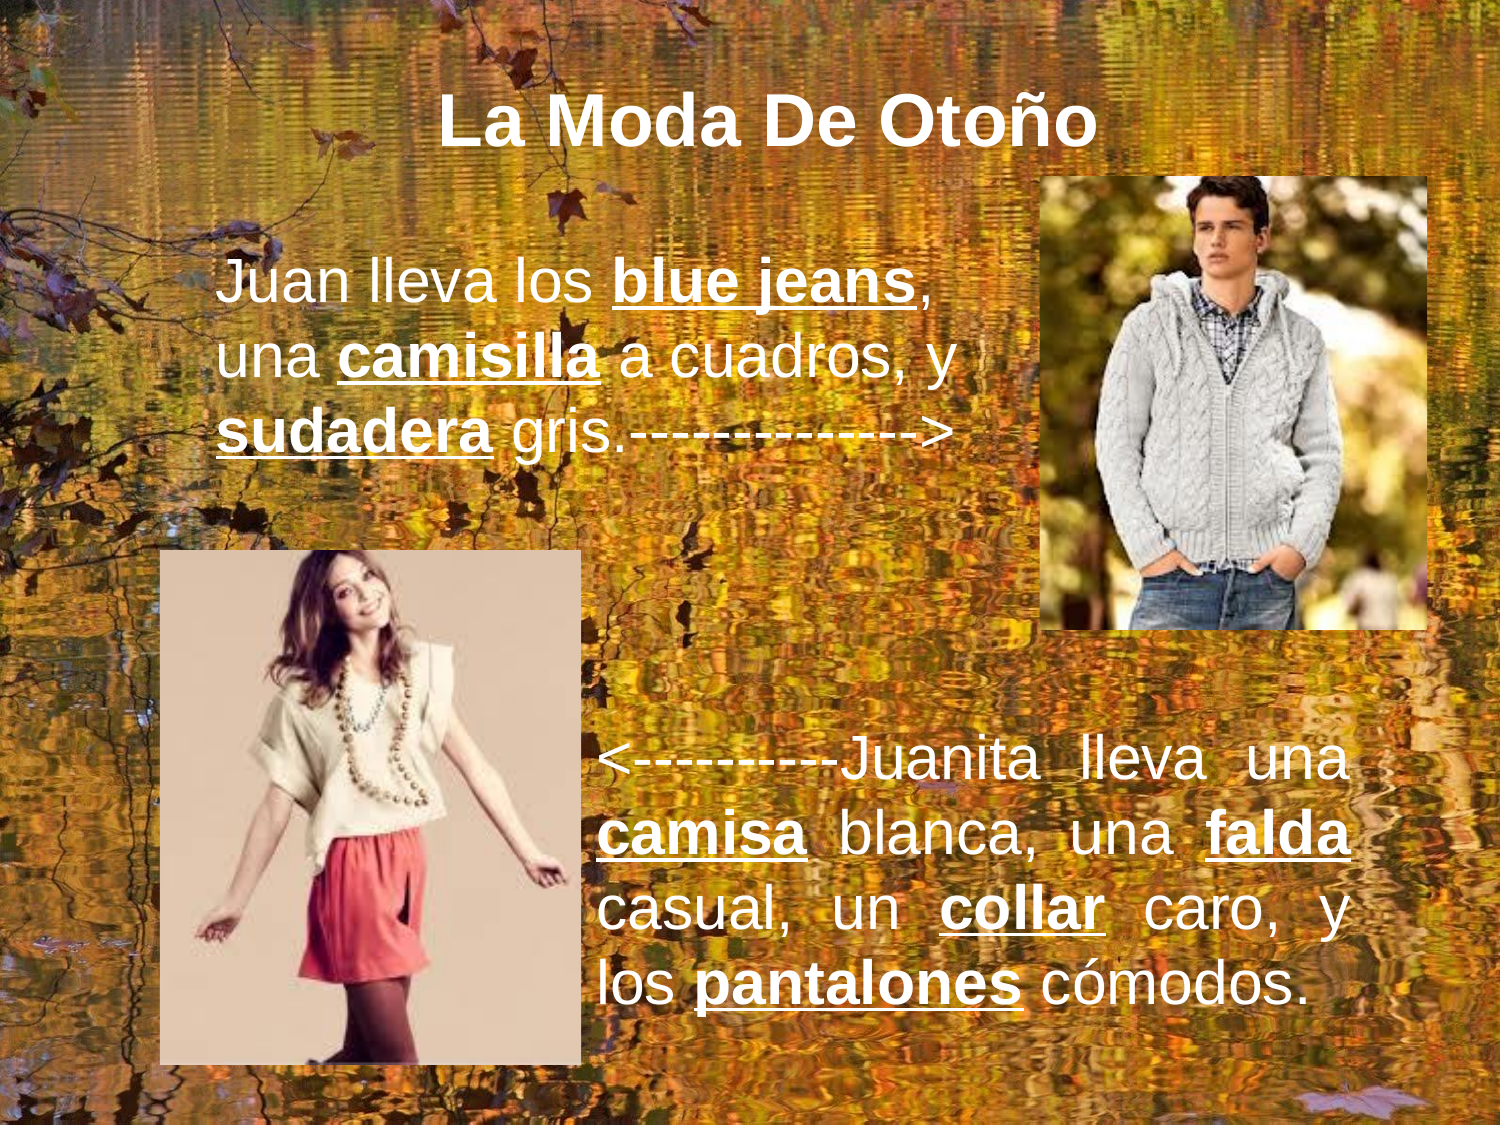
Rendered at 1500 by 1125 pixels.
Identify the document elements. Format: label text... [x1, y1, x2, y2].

text_box <----------Juanita lleva una camisa blanca, una falda casual, un collar caro, y los pantalones cómodos. [582, 702, 1366, 1032]
text_box [159, 550, 582, 1065]
text_box Juan lleva los blue jeans, una camisilla a cuadros, y sudadera gris.--------------> [200, 225, 1022, 480]
picture [0, 0, 1500, 1125]
title La Moda De Otoño [74, 0, 1426, 177]
text_box [1039, 176, 1428, 630]
